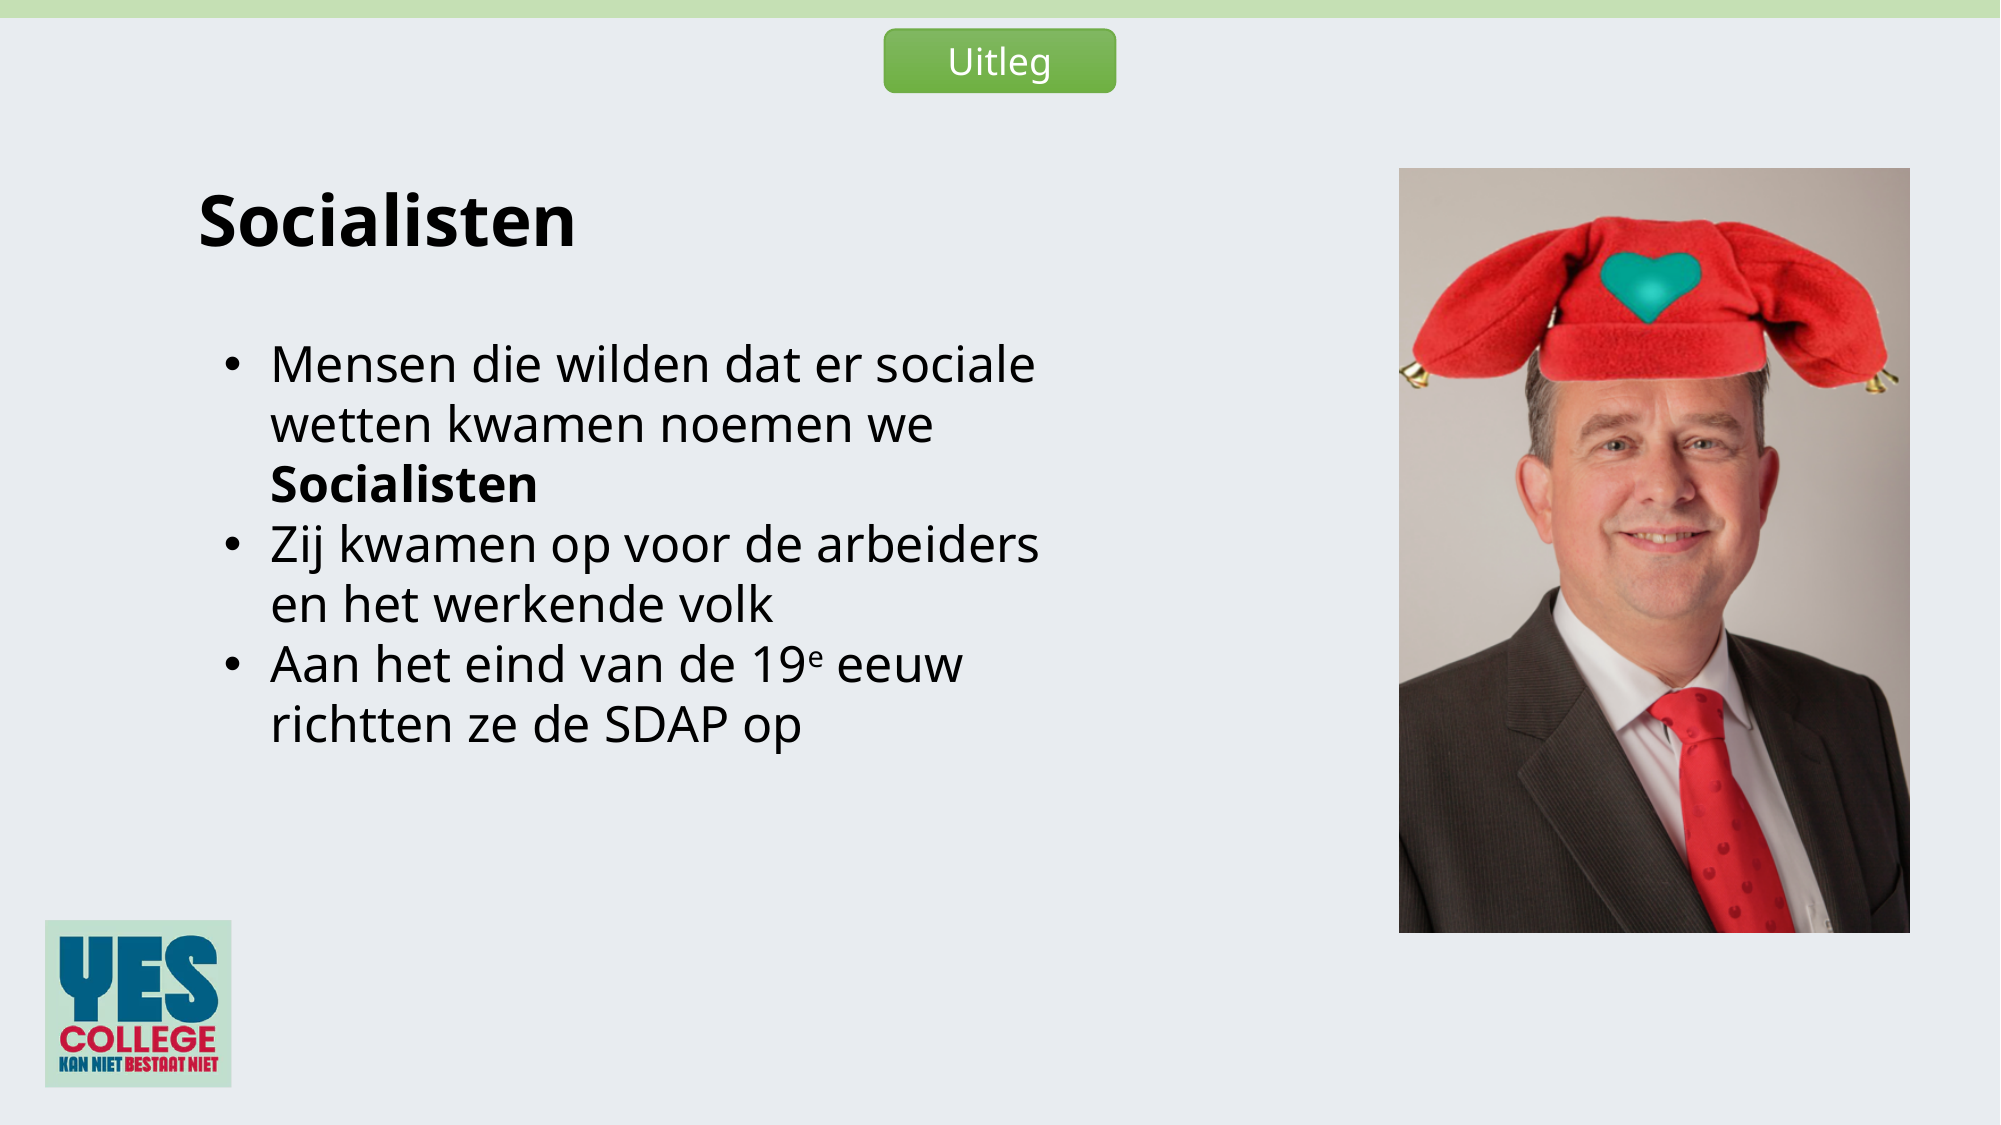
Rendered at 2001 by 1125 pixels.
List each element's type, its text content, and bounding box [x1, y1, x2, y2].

picture [0, 913, 356, 1093]
picture [1399, 168, 1910, 934]
text_box Uitleg [883, 28, 1117, 94]
text_box Socialisten [183, 168, 1368, 269]
text_box [0, 0, 2000, 18]
text_box Mensen die wilden dat er sociale wetten kwamen noemen we Socialisten Zij kwamen op voor de arbeiders en het werkende volk Aan het eind van de 19e eeuw richtten ze de SDAP op [209, 325, 1079, 941]
